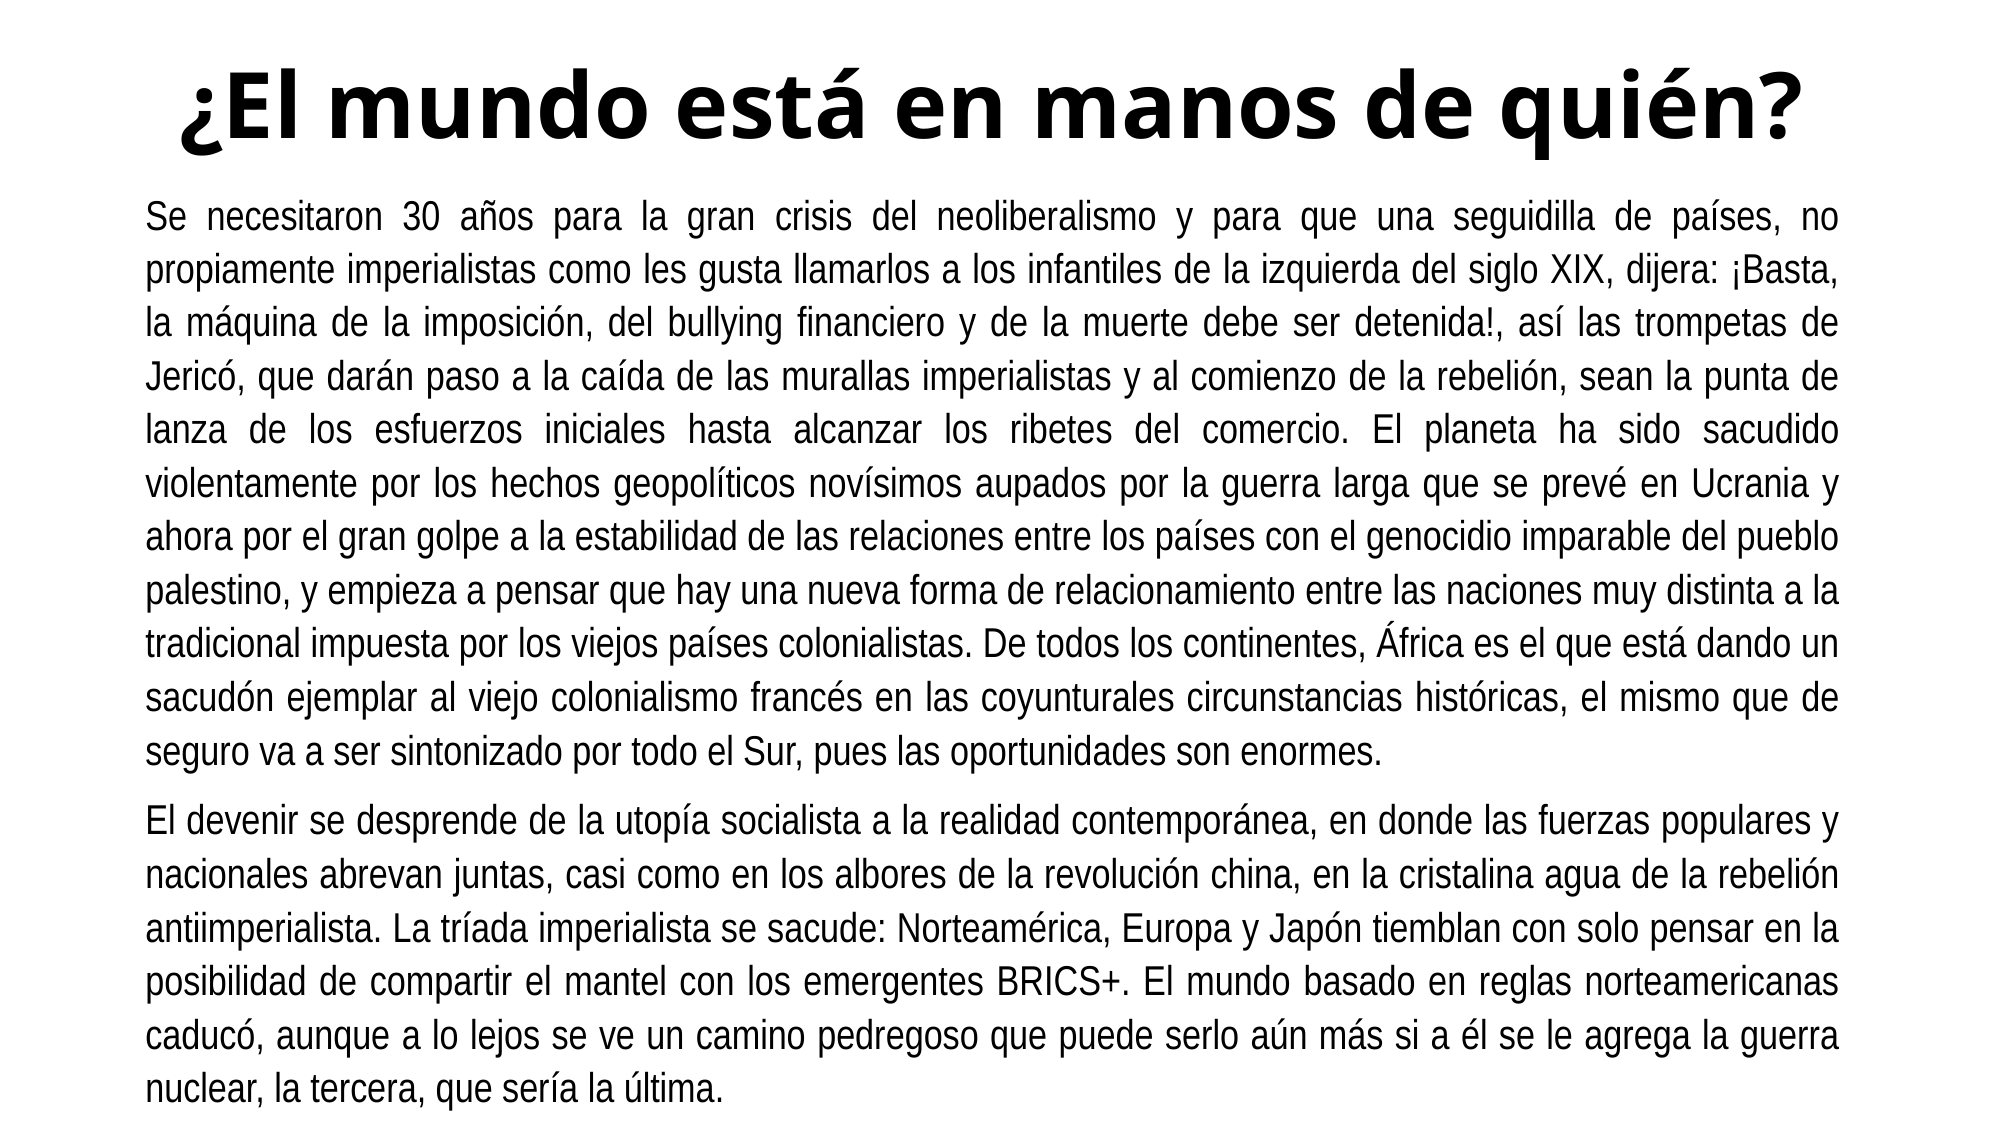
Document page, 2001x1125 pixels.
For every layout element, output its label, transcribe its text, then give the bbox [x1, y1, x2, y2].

title ¿El mundo está en manos de quién? [129, 0, 1855, 218]
text_box Se necesitaron 30 años para la gran crisis del neoliberalismo y para que una seguidilla de países, no propiamente imperialistas como les gusta llamarlos a los infantiles de la izquierda del siglo XIX, dijera: ¡Basta, la máquina de la imposición, del bullying financiero y de la muerte debe ser detenida!, así las trompetas de Jericó, que darán paso a la caída de las murallas imperialistas y al comienzo de la rebelión, sean la punta de lanza de los esfuerzos iniciales hasta alcanzar los ribetes del comercio. El planeta ha sido sacudido violentamente por los hechos geopolíticos novísimos aupados por la guerra larga que se prevé en Ucrania y ahora por el gran golpe a la estabilidad de las relaciones entre los países con el genocidio imparable del pueblo palestino, y empieza a pensar que hay una nueva forma de relacionamiento entre las naciones muy distinta a la tradicional impuesta por los viejos países colonialistas. De todos los continentes, África es el que está dando un sacudón ejemplar al viejo colonialismo francés en las coyunturales circunstancias históricas, el mismo que de seguro va a ser sintonizado por todo el Sur, pues las oportunidades son enormes. El devenir se desprende de la utopía socialista a la realidad contemporánea, en donde las fuerzas populares y nacionales abrevan juntas, casi como en los albores de la revolución china, en la cristalina agua de la rebelión antiimperialista. La tríada imperialista se sacude: Norteamérica, Europa y Japón tiemblan con solo pensar en la posibilidad de compartir el mantel con los emergentes BRICS+. El mundo basado en reglas norteamericanas caducó, aunque a lo lejos se ve un camino pedregoso que puede serlo aún más si a él se le agrega la guerra nuclear, la tercera, que sería la última. [130, 177, 1855, 1119]
